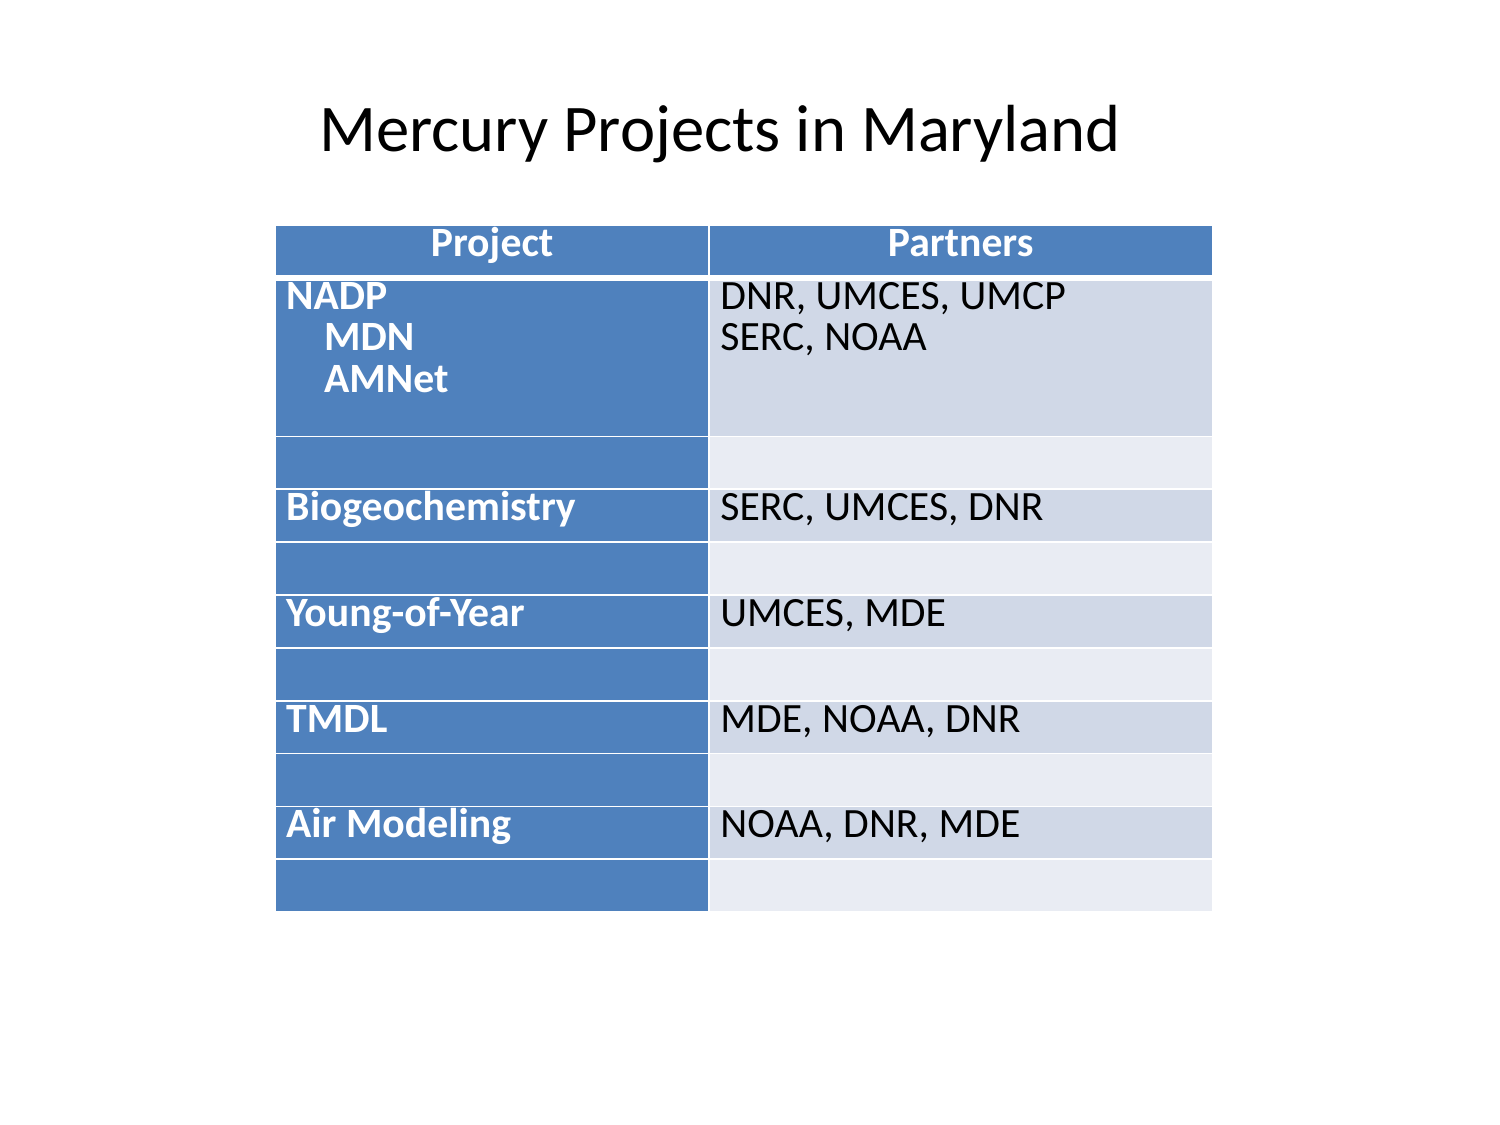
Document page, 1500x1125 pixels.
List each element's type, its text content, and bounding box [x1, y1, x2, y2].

table_cell Air Modeling [276, 807, 708, 858]
table_cell Biogeochemistry [276, 490, 708, 541]
table_header Project [276, 226, 708, 275]
table_cell [276, 754, 708, 806]
table_cell DNR, UMCES, UMCP SERC, NOAA [710, 281, 1212, 436]
table_cell [710, 754, 1212, 806]
table_cell [276, 649, 708, 700]
table_cell [710, 437, 1212, 488]
table_cell [710, 649, 1212, 700]
table_cell MDE, NOAA, DNR [710, 702, 1212, 753]
table_cell SERC, UMCES, DNR [710, 490, 1212, 541]
table_cell [276, 860, 708, 911]
table_cell Young-of-Year [276, 596, 708, 647]
table_cell TMDL [276, 702, 708, 753]
table_cell [276, 543, 708, 594]
text_box Mercury Projects in Maryland [304, 76, 1137, 172]
table_cell UMCES, MDE [710, 596, 1212, 647]
table_header Partners [710, 226, 1212, 275]
table_cell [710, 860, 1212, 911]
table_cell [276, 437, 708, 488]
table_cell NADP MDN AMNet [276, 281, 708, 436]
table_cell NOAA, DNR, MDE [710, 807, 1212, 858]
table_cell [710, 543, 1212, 594]
